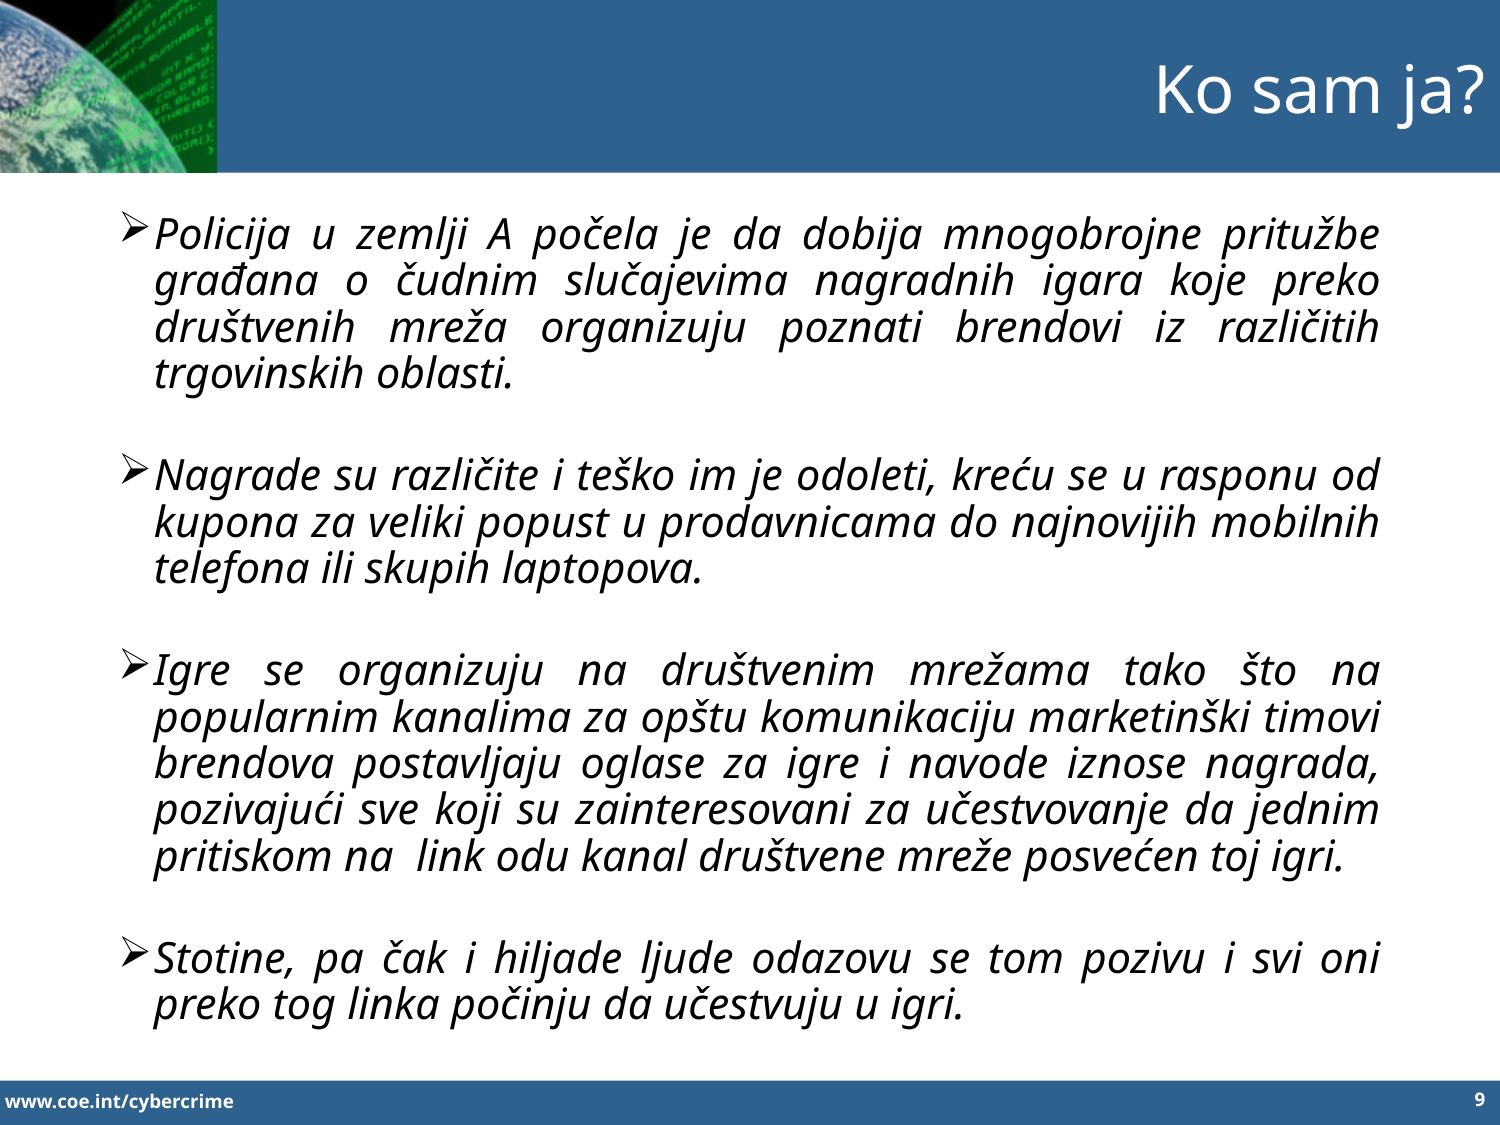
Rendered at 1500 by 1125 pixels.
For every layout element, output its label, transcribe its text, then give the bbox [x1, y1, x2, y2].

list Policija u zemlji A počela je da dobija mnogobrojne pritužbe građana o čudnim slučajevima nagradnih igara koje preko društvenih mreža organizuju poznati brendovi iz različitih trgovinskih oblasti. Nagrade su različite i teško im je odoleti, kreću se u rasponu od kupona za veliki popust u prodavnicama do najnovijih mobilnih telefona ili skupih laptopova. Igre se organizuju na društvenim mrežama tako što na popularnim kanalima za opštu komunikaciju marketinški timovi brendova postavljaju oglase za igre i navode iznose nagrada, pozivajući sve koji su zainteresovani za učestvovanje da jednim pritiskom na link odu kanal društvene mreže posvećen toj igri. Stotine, pa čak i hiljade ljude odazovu se tom pozivu i svi oni preko tog linka počinju da učestvuju u igri. [103, 204, 1397, 1050]
slide_number 9 [1162, 1080, 1500, 1125]
picture [0, 1, 217, 173]
text_box Ko sam ja? [373, 10, 1500, 163]
